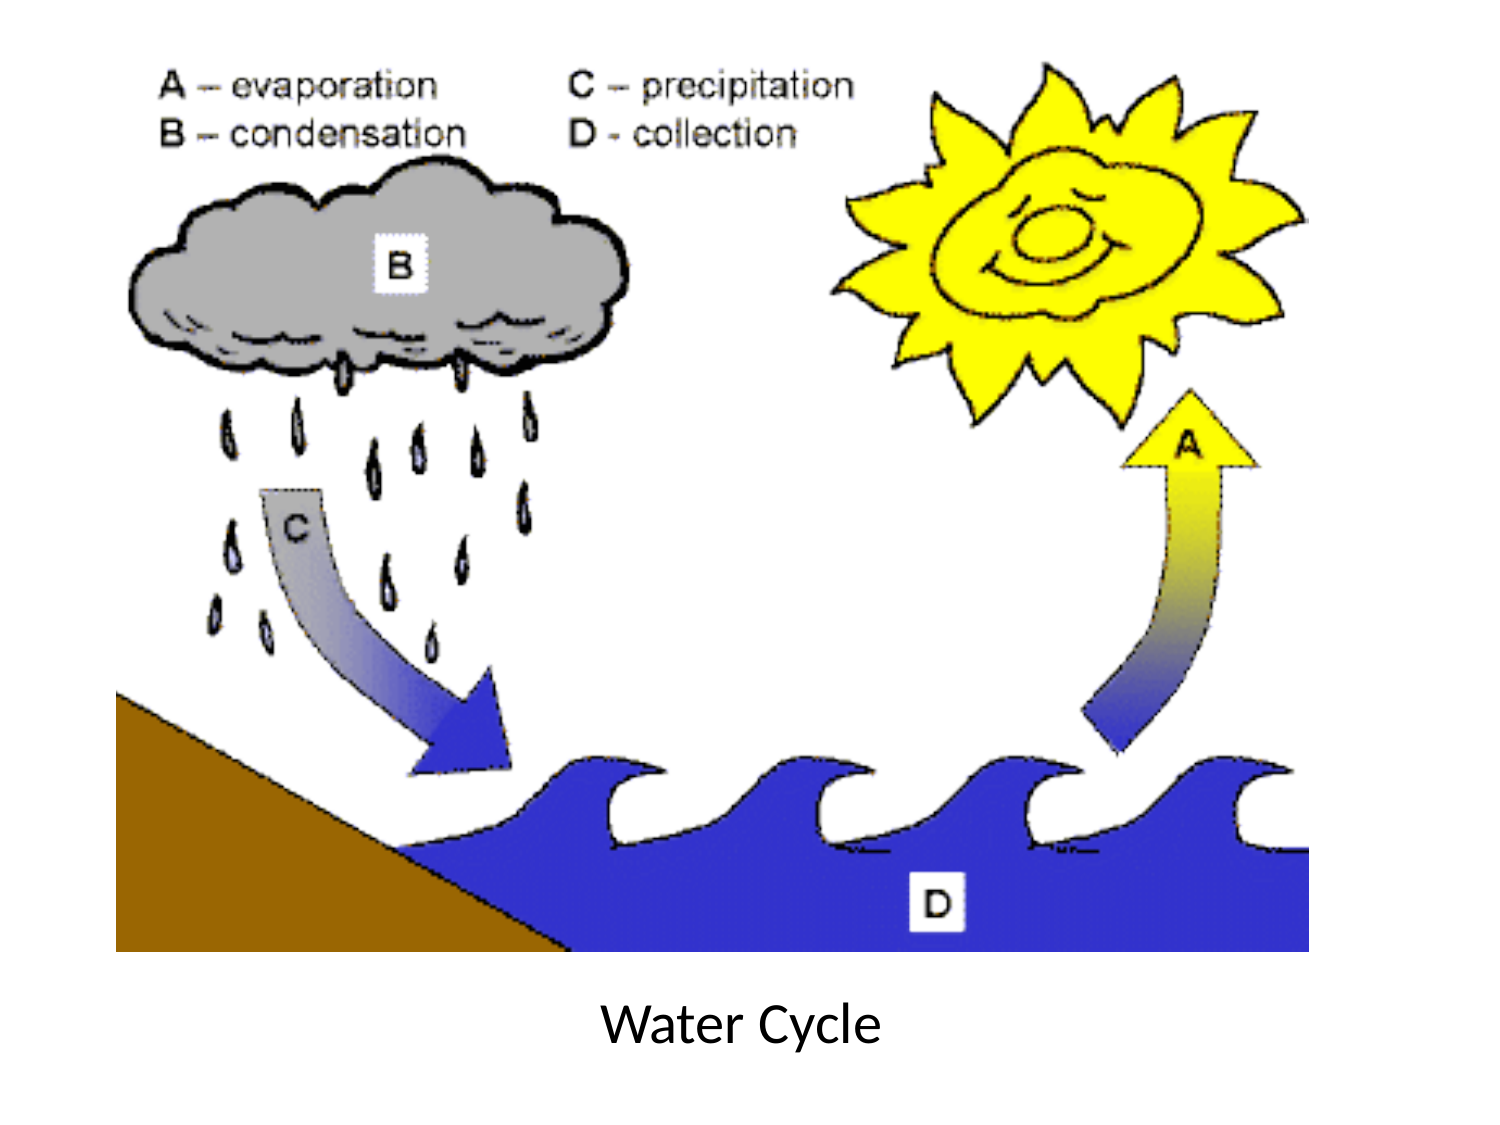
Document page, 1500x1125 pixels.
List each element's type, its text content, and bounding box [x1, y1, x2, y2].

picture [115, 59, 1309, 953]
text_box Water Cycle [116, 977, 1380, 1063]
